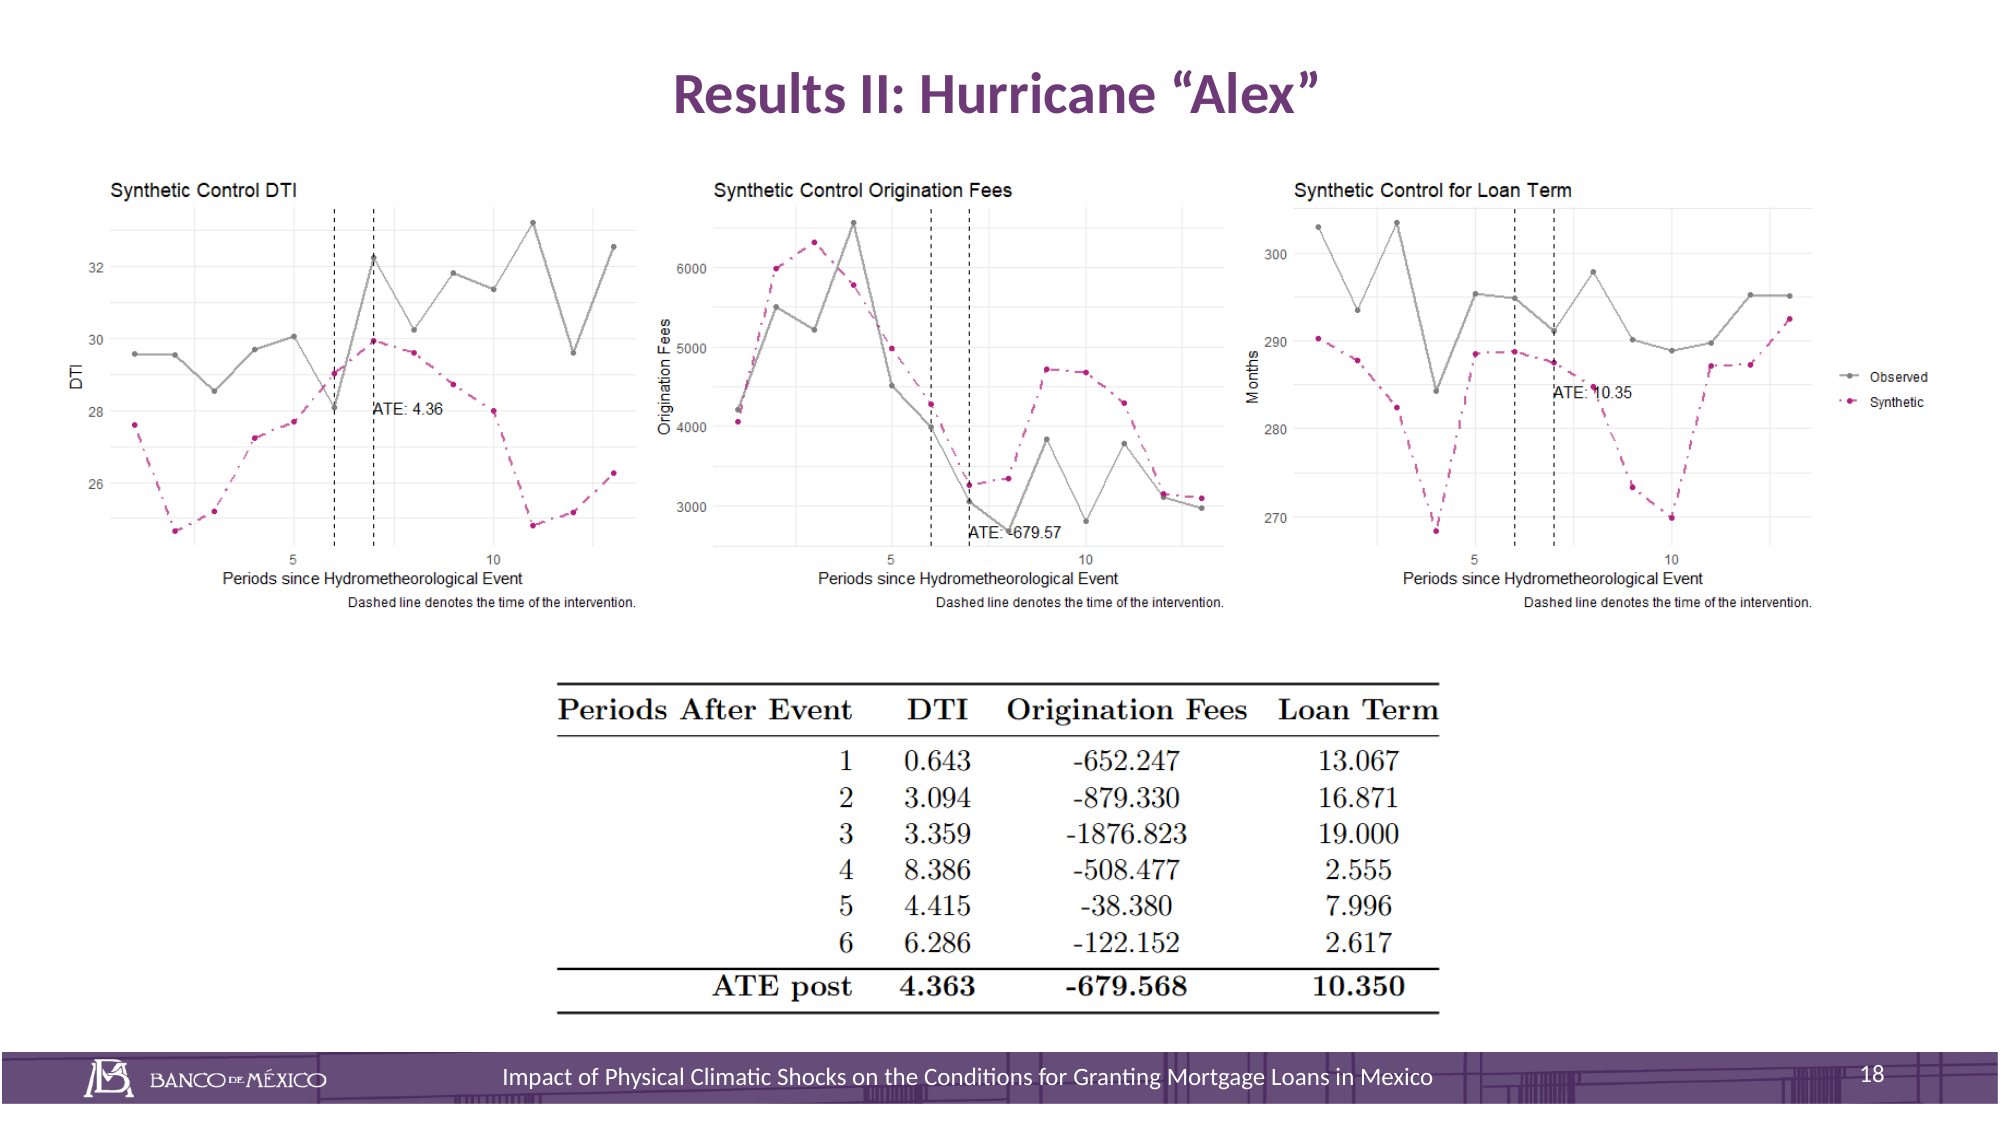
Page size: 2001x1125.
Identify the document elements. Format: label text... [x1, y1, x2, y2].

picture [2, 1052, 1433, 1104]
text_box Impact of Physical Climatic Shocks on the Conditions for Granting Mortgage Loans in Mexico [452, 1060, 1485, 1121]
title Results II: Hurricane “Alex” [97, 30, 1898, 149]
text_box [551, 677, 1449, 1023]
picture [59, 173, 1943, 617]
slide_number 18 [1433, 1042, 1900, 1103]
picture [1485, 1052, 1998, 1104]
